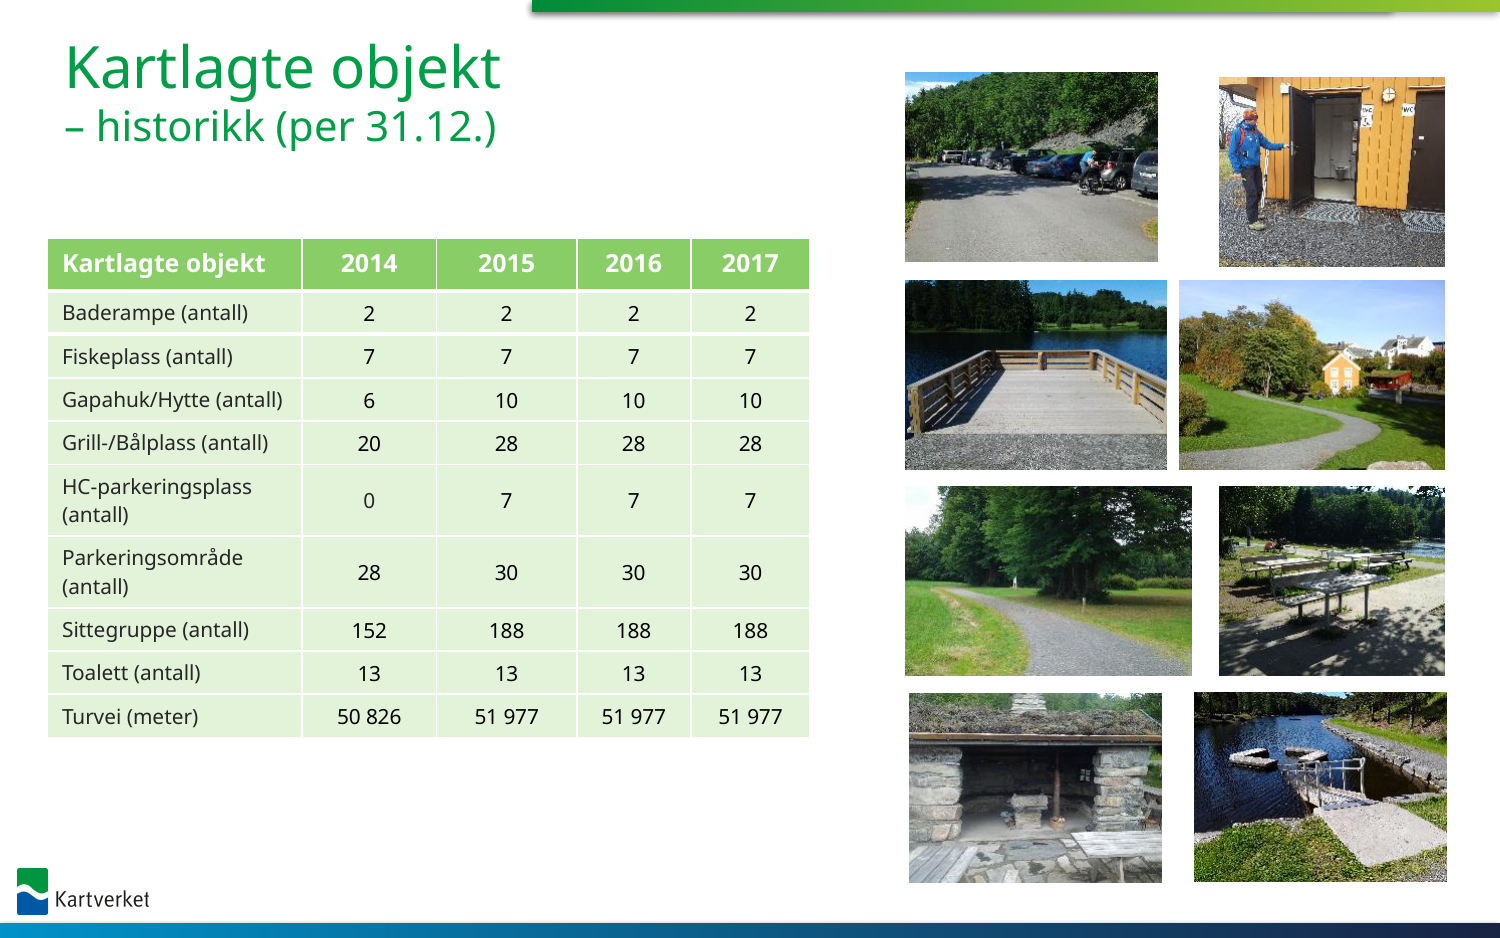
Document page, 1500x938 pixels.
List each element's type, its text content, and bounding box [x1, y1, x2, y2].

table_cell 2 [303, 293, 436, 332]
table_cell Toalett (antall) [48, 652, 301, 693]
table_cell HC-parkeringsplass (antall) [48, 465, 301, 535]
table_cell 6 [303, 379, 436, 420]
table_cell 13 [437, 652, 576, 693]
table_cell 13 [578, 652, 690, 693]
table_header 2016 [578, 239, 690, 289]
picture [1219, 77, 1445, 267]
table_header Kartlagte objekt [48, 239, 301, 289]
table_cell 2 [437, 293, 576, 332]
table_cell 7 [303, 336, 436, 377]
table_cell 28 [437, 422, 576, 464]
table_header 2017 [692, 239, 809, 289]
table_cell 10 [437, 379, 576, 420]
table_cell Parkeringsområde (antall) [48, 537, 301, 607]
table_cell 188 [692, 609, 809, 650]
table_cell 7 [437, 465, 576, 535]
table_cell 30 [578, 537, 690, 607]
table_cell 0 [303, 465, 436, 535]
table_cell 10 [578, 379, 690, 420]
table_cell 7 [692, 336, 809, 377]
picture [1194, 692, 1448, 882]
table_cell Sittegruppe (antall) [48, 609, 301, 650]
table_cell 51 977 [692, 695, 809, 737]
table_cell 51 977 [578, 695, 690, 737]
table_cell Gapahuk/Hytte (antall) [48, 379, 301, 420]
table_cell 30 [437, 537, 576, 607]
table_cell 2 [692, 293, 809, 332]
table_header 2015 [437, 239, 576, 289]
table_cell 13 [692, 652, 809, 693]
table_cell 188 [578, 609, 690, 650]
table_cell 30 [692, 537, 809, 607]
table_cell Fiskeplass (antall) [48, 336, 301, 377]
text_box Kartlagte objekt – historikk (per 31.12.) [49, 14, 1431, 158]
table_cell 13 [303, 652, 436, 693]
picture [905, 72, 1158, 262]
picture [1179, 280, 1445, 470]
table_cell 28 [578, 422, 690, 464]
table_cell Turvei (meter) [48, 695, 301, 737]
table_cell 20 [303, 422, 436, 464]
table_cell 28 [692, 422, 809, 464]
picture [909, 693, 1163, 884]
table_cell 10 [692, 379, 809, 420]
table_cell 188 [437, 609, 576, 650]
table_header 2014 [303, 239, 436, 289]
table_cell 7 [437, 336, 576, 377]
table_cell Baderampe (antall) [48, 293, 301, 332]
table_cell 2 [578, 293, 690, 332]
table_cell 7 [578, 336, 690, 377]
table_cell 7 [692, 465, 809, 535]
picture [1219, 486, 1445, 676]
table_cell 51 977 [437, 695, 576, 737]
table_cell 152 [303, 609, 436, 650]
table_cell 7 [578, 465, 690, 535]
picture [905, 280, 1167, 470]
table_cell 28 [303, 537, 436, 607]
table_cell 50 826 [303, 695, 436, 737]
picture [905, 486, 1193, 676]
table_cell Grill-/Bålplass (antall) [48, 422, 301, 464]
